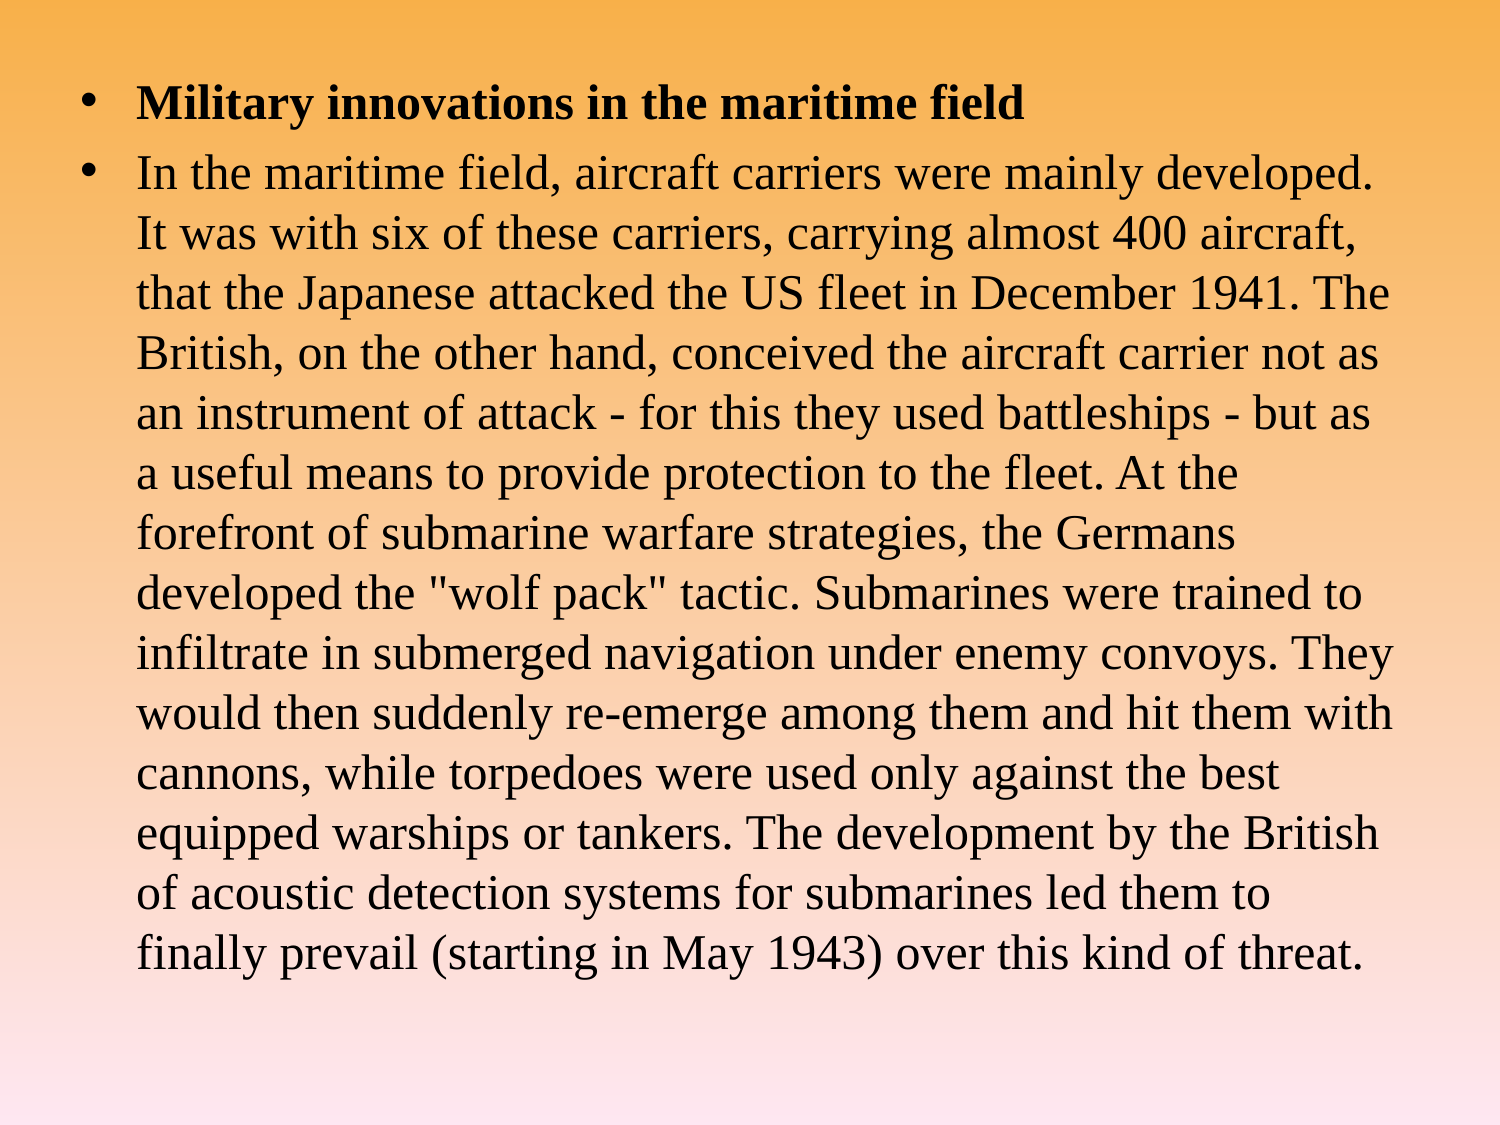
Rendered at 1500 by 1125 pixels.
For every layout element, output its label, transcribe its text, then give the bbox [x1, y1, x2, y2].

list Military innovations in the maritime field In the maritime field, aircraft carriers were mainly developed. It was with six of these carriers, carrying almost 400 aircraft, that the Japanese attacked the US fleet in December 1941. The British, on the other hand, conceived the aircraft carrier not as an instrument of attack - for this they used battleships - but as a useful means to provide protection to the fleet. At the forefront of submarine warfare strategies, the Germans developed the "wolf pack" tactic. Submarines were trained to infiltrate in submerged navigation under enemy convoys. They would then suddenly re-emerge among them and hit them with cannons, while torpedoes were used only against the best equipped warships or tankers. The development by the British of acoustic detection systems for submarines led them to finally prevail (starting in May 1943) over this kind of threat. [64, 61, 1415, 1125]
